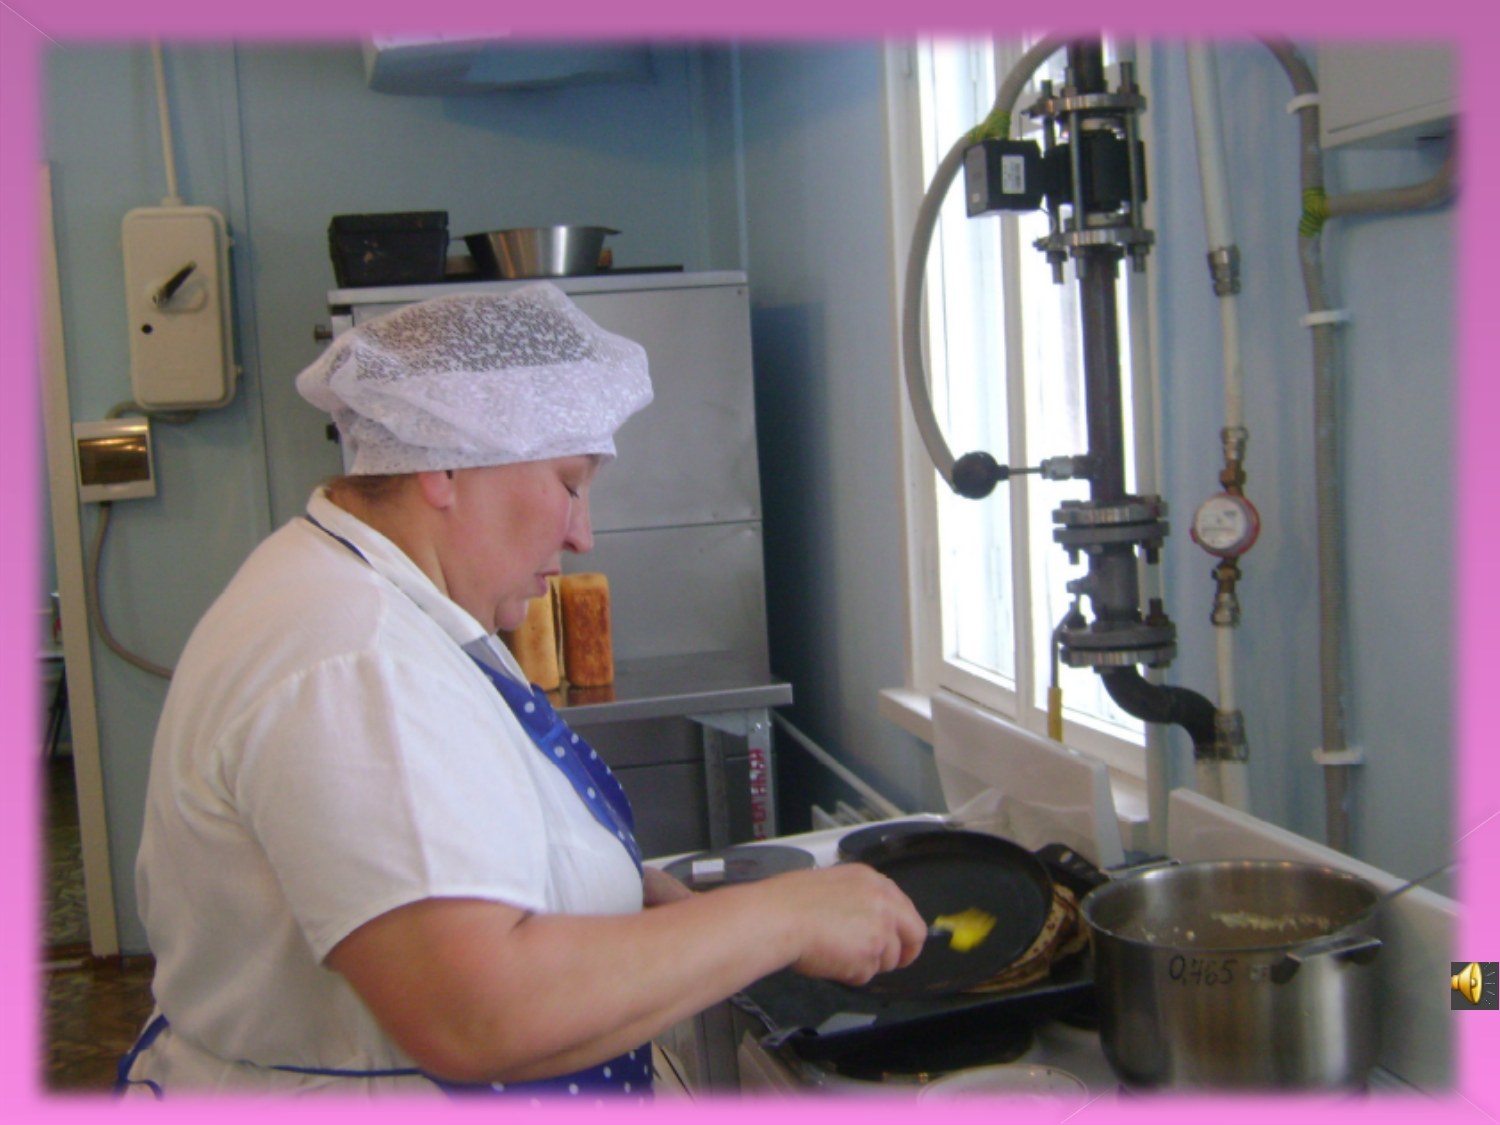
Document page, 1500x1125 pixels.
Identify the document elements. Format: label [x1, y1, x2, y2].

list [23, 23, 1477, 1114]
picture [1449, 960, 1500, 1012]
